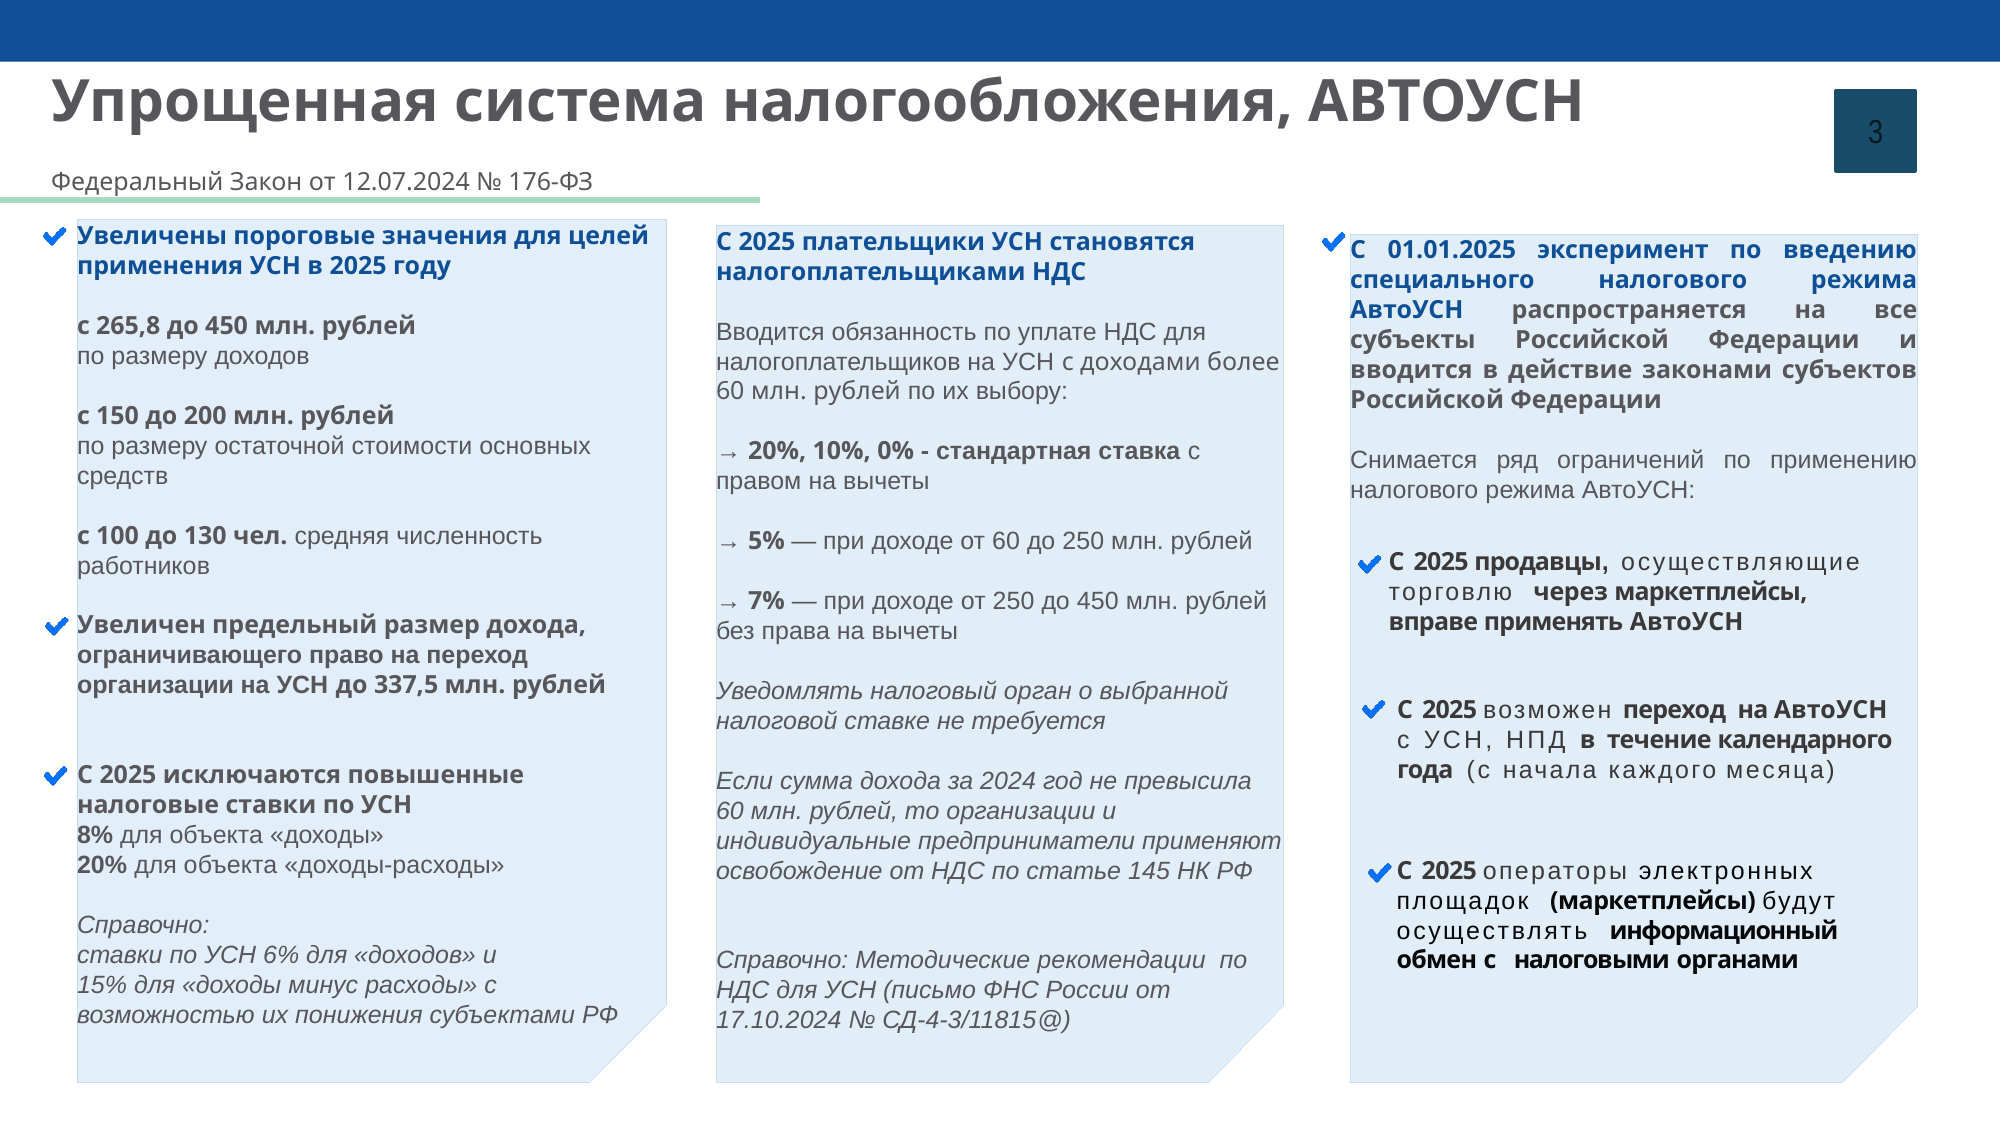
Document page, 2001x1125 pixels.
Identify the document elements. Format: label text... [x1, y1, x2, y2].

text_box С 2025 плательщики УСН становятся налогоплательщиками НДС Вводится обязанность по уплате НДС для налогоплательщиков на УСН с доходами более 60 млн. рублей по их выбору: → 20%, 10%, 0% - стандартная ставка с правом на вычеты → 5% — при доходе от 60 до 250 млн. рублей → 7% — при доходе от 250 до 450 млн. рублей без права на вычеты Уведомлять налоговый орган о выбранной налоговой ставке не требуется Если сумма дохода за 2024 год не превысила 60 млн. рублей, то организации и индивидуальные предприниматели применяют освобождение от НДС по статье 145 НК РФ Справочно: Методические рекомендации по НДС для УСН (письмо ФНС России от 17.10.2024 № СД-4-3/11815@) [716, 225, 1284, 1083]
text_box Увеличены пороговые значения для целей применения УСН в 2025 году с 265,8 до 450 млн. рублей по размеру доходов с 150 до 200 млн. рублей по размеру остаточной стоимости основных средств с 100 до 130 чел. средняя численность работников Увеличен предельный размер дохода, ограничивающего право на переход организации на УСН до 337,5 млн. рублей С 2025 исключаются повышенные налоговые ставки по УСН 8% для объекта «доходы» 20% для объекта «доходы-расходы» Справочно: ставки по УСН 6% для «доходов» и 15% для «доходы минус расходы» с возможностью их понижения субъектами РФ [77, 219, 667, 1083]
text_box С 2025 возможен переход на АвтоУСН с УСН, НПД в течение календарного года (с начала каждого месяца) [1395, 691, 1903, 784]
text_box [1320, 230, 1346, 252]
text_box [1356, 553, 1382, 574]
text_box [42, 764, 68, 786]
text_box С 2025 продавцы, осуществляющие торговлю через маркетплейсы, вправе применять АвтоУСН [1386, 542, 1895, 635]
slide_number 2 [1836, 103, 1916, 164]
text_box Упрощенная система налогообложения, АВТОУСН Федеральный Закон от 12.07.2024 № 176-ФЗ [36, 63, 1786, 204]
text_box С 2025 операторы электронных площадок (маркетплейсы) будут осуществлять информационный обмен с налоговыми органами [1394, 852, 1903, 974]
text_box [43, 615, 69, 637]
text_box [41, 225, 67, 246]
text_box [1360, 698, 1386, 719]
text_box С 01.01.2025 эксперимент по введению специального налогового режима АвтоУСН распространяется на все субъекты Российской Федерации и вводится в действие законами субъектов Российской Федерации Снимается ряд ограничений по применению налогового режима АвтоУСН: [1350, 234, 1918, 1083]
text_box [1366, 861, 1392, 883]
